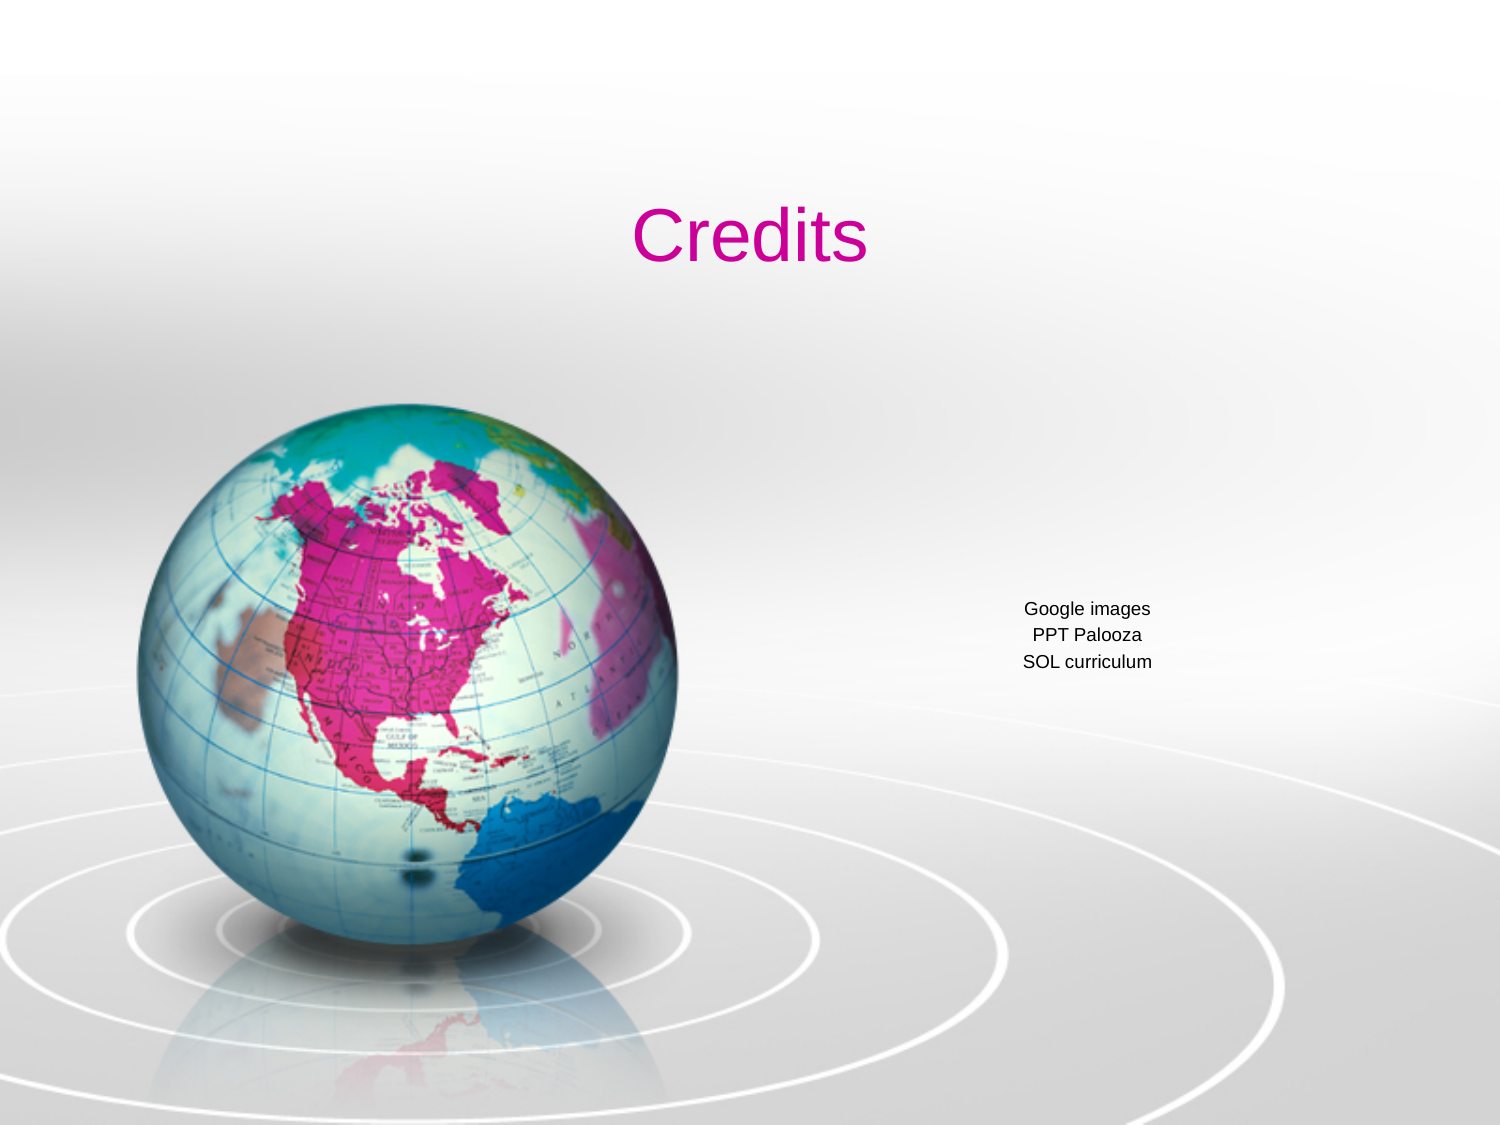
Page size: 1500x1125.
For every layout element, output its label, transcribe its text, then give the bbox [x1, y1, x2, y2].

picture [0, 0, 1500, 1125]
title Credits [24, 49, 1476, 413]
subtitle Google images PPT Palooza SOL curriculum [699, 431, 1476, 838]
